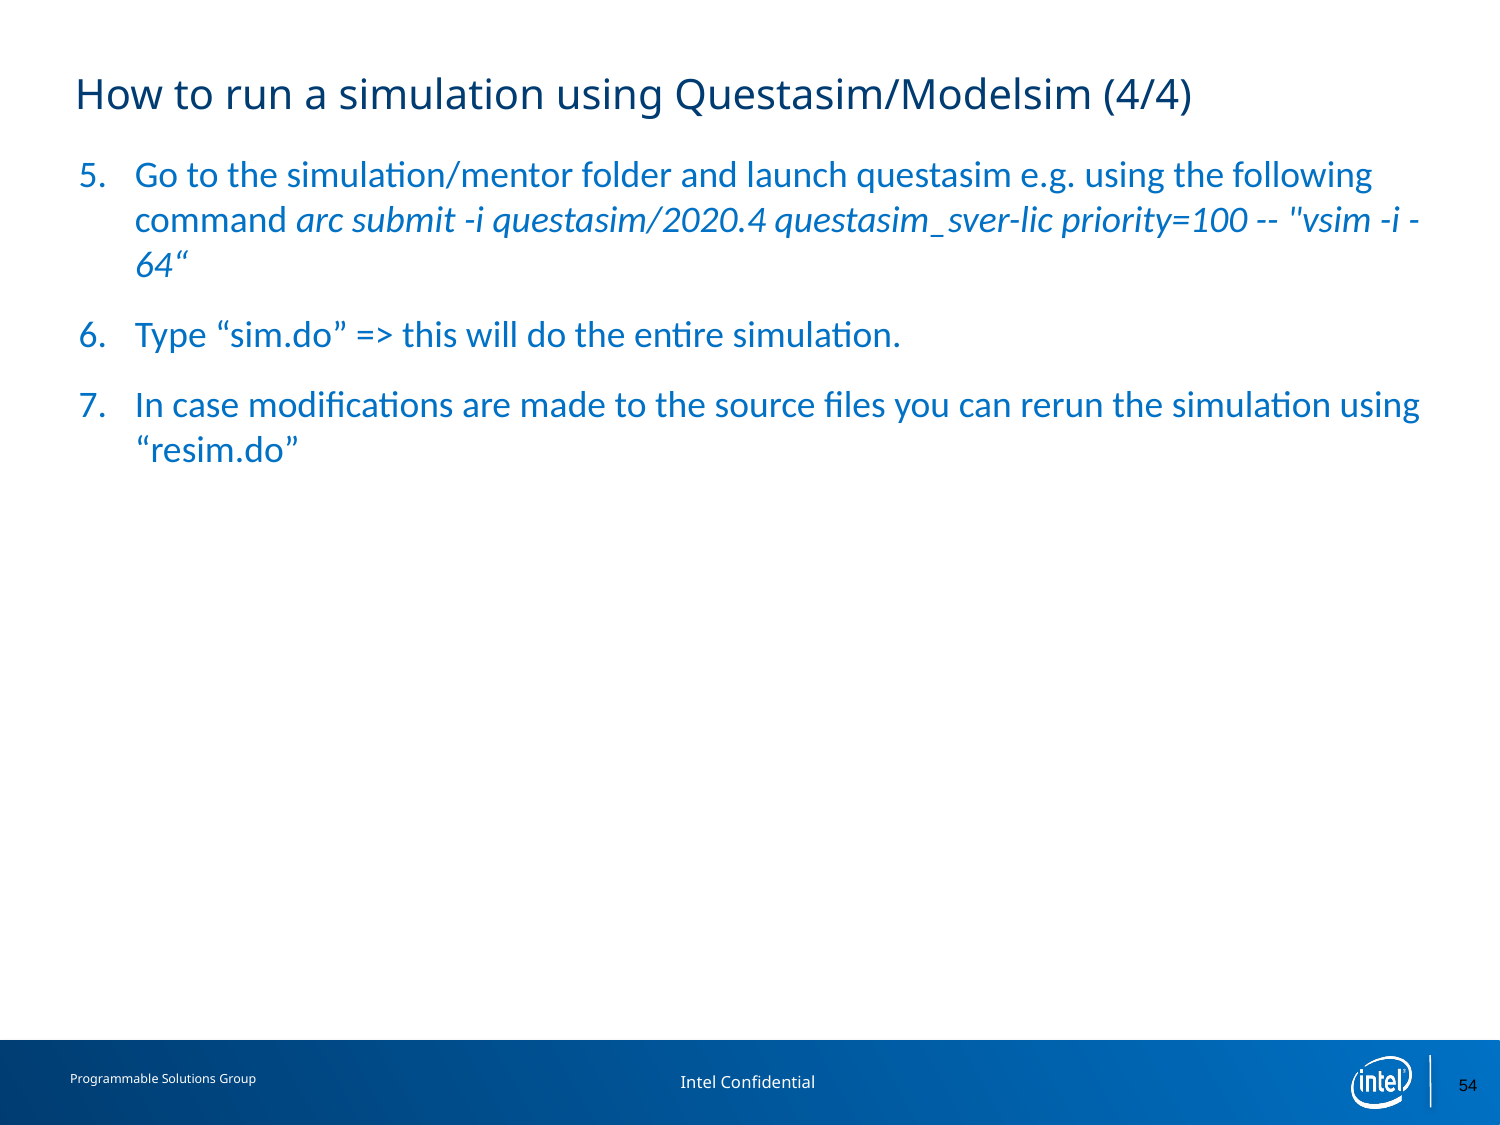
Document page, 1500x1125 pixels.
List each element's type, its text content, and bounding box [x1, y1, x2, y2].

title How to run a simulation using Questasim/Modelsim (4/4) [74, 67, 1478, 258]
slide_number 54 [1127, 1055, 1478, 1116]
list Go to the simulation/mentor folder and launch questasim e.g. using the following command arc submit -i questasim/2020.4 questasim_sver-lic priority=100 -- "vsim -i -64“ Type “sim.do” => this will do the entire simulation. In case modifications are made to the source files you can rerun the simulation using “resim.do” [78, 149, 1474, 975]
